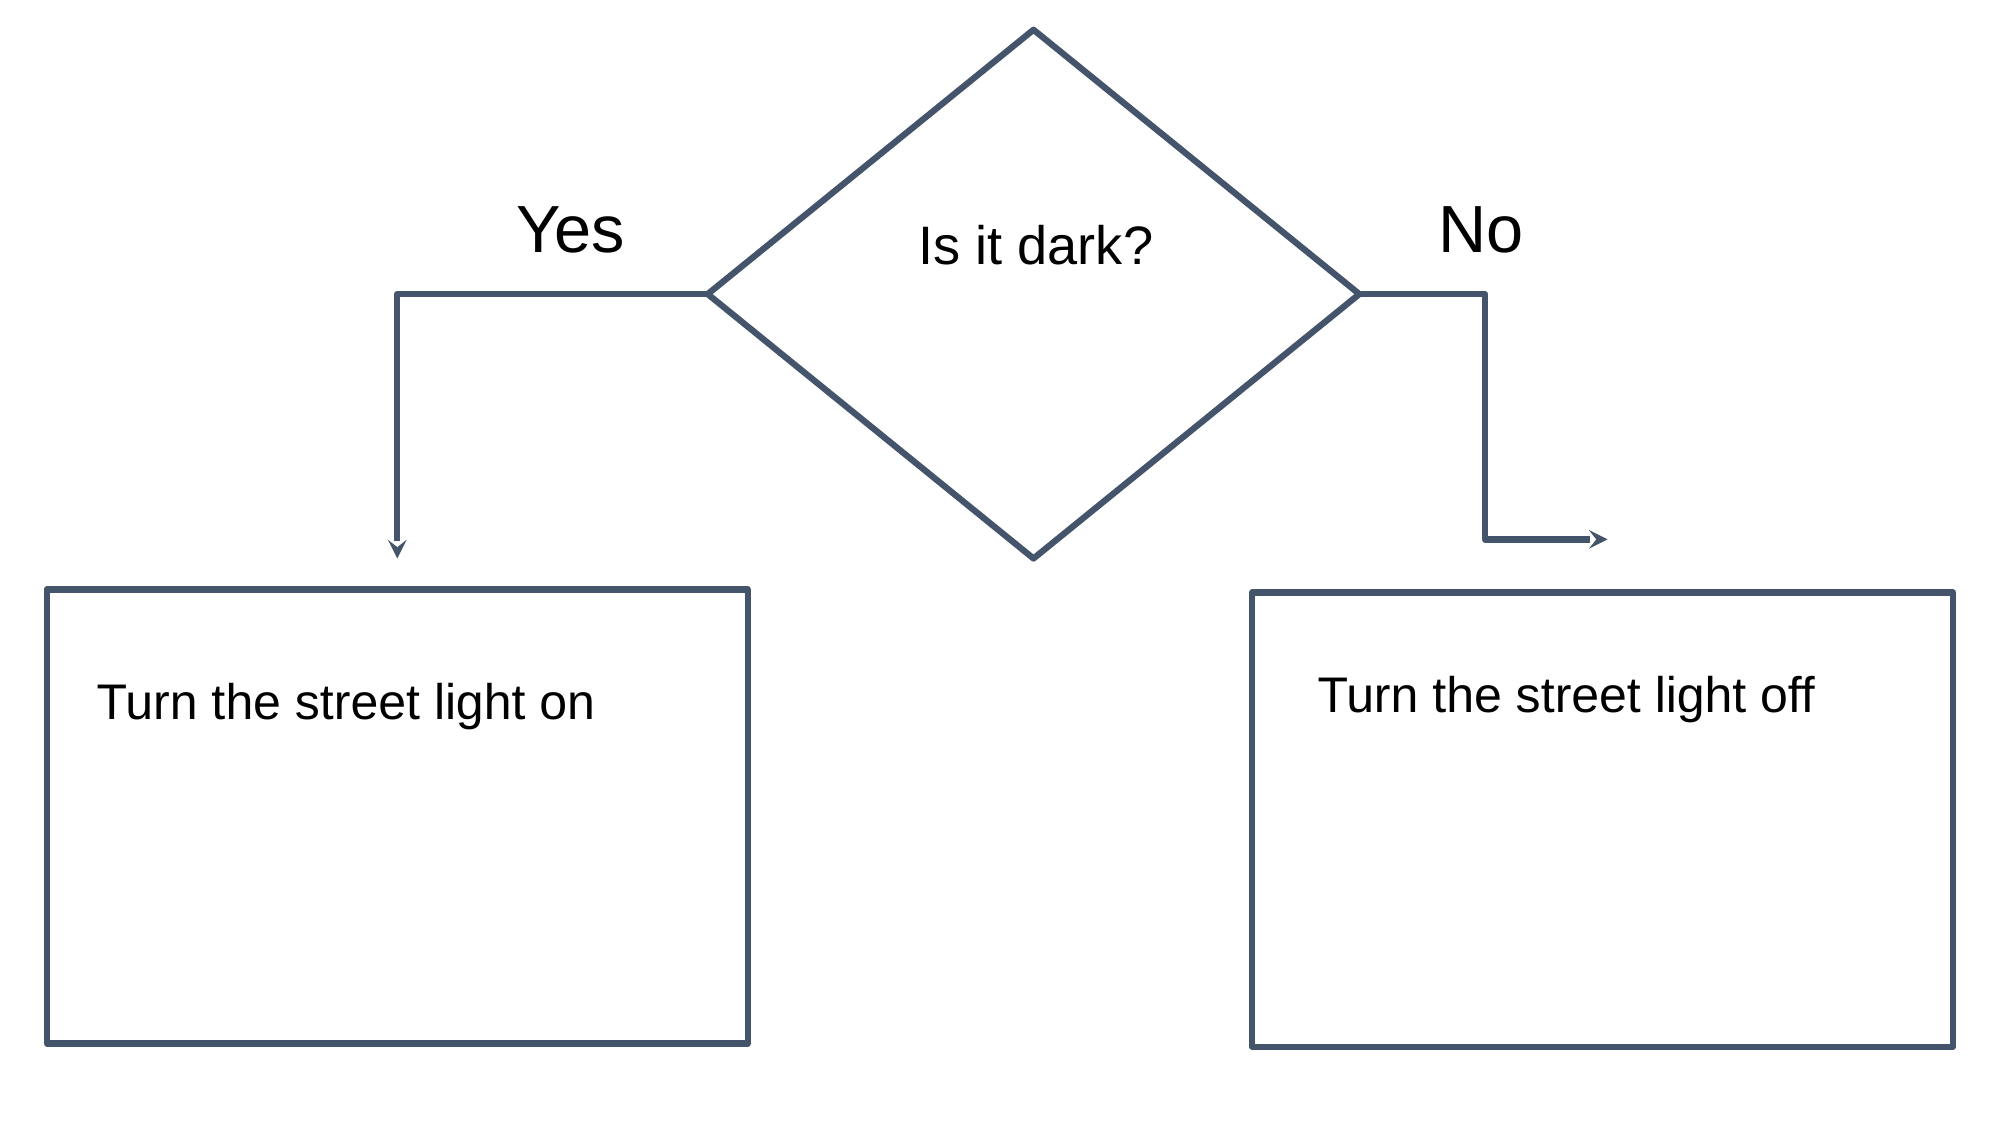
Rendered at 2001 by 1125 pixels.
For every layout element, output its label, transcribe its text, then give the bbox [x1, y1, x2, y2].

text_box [1359, 293, 1608, 540]
text_box [1194, 159, 1219, 180]
text_box Turn the street light on [81, 654, 682, 994]
text_box Is it dark? [847, 195, 1225, 380]
text_box [848, 408, 1219, 559]
text_box [1303, 248, 1358, 340]
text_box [397, 293, 708, 559]
text_box [810, 180, 1303, 408]
text_box [879, 133, 1194, 180]
text_box No [1423, 170, 1566, 264]
text_box Yes [501, 170, 682, 264]
text_box [1252, 592, 1954, 1047]
text_box [54, 558, 741, 652]
text_box [46, 589, 748, 1044]
text_box Turn the street light off [1302, 647, 1903, 986]
text_box [709, 211, 810, 378]
text_box [906, 29, 1161, 133]
text_box [848, 155, 879, 180]
